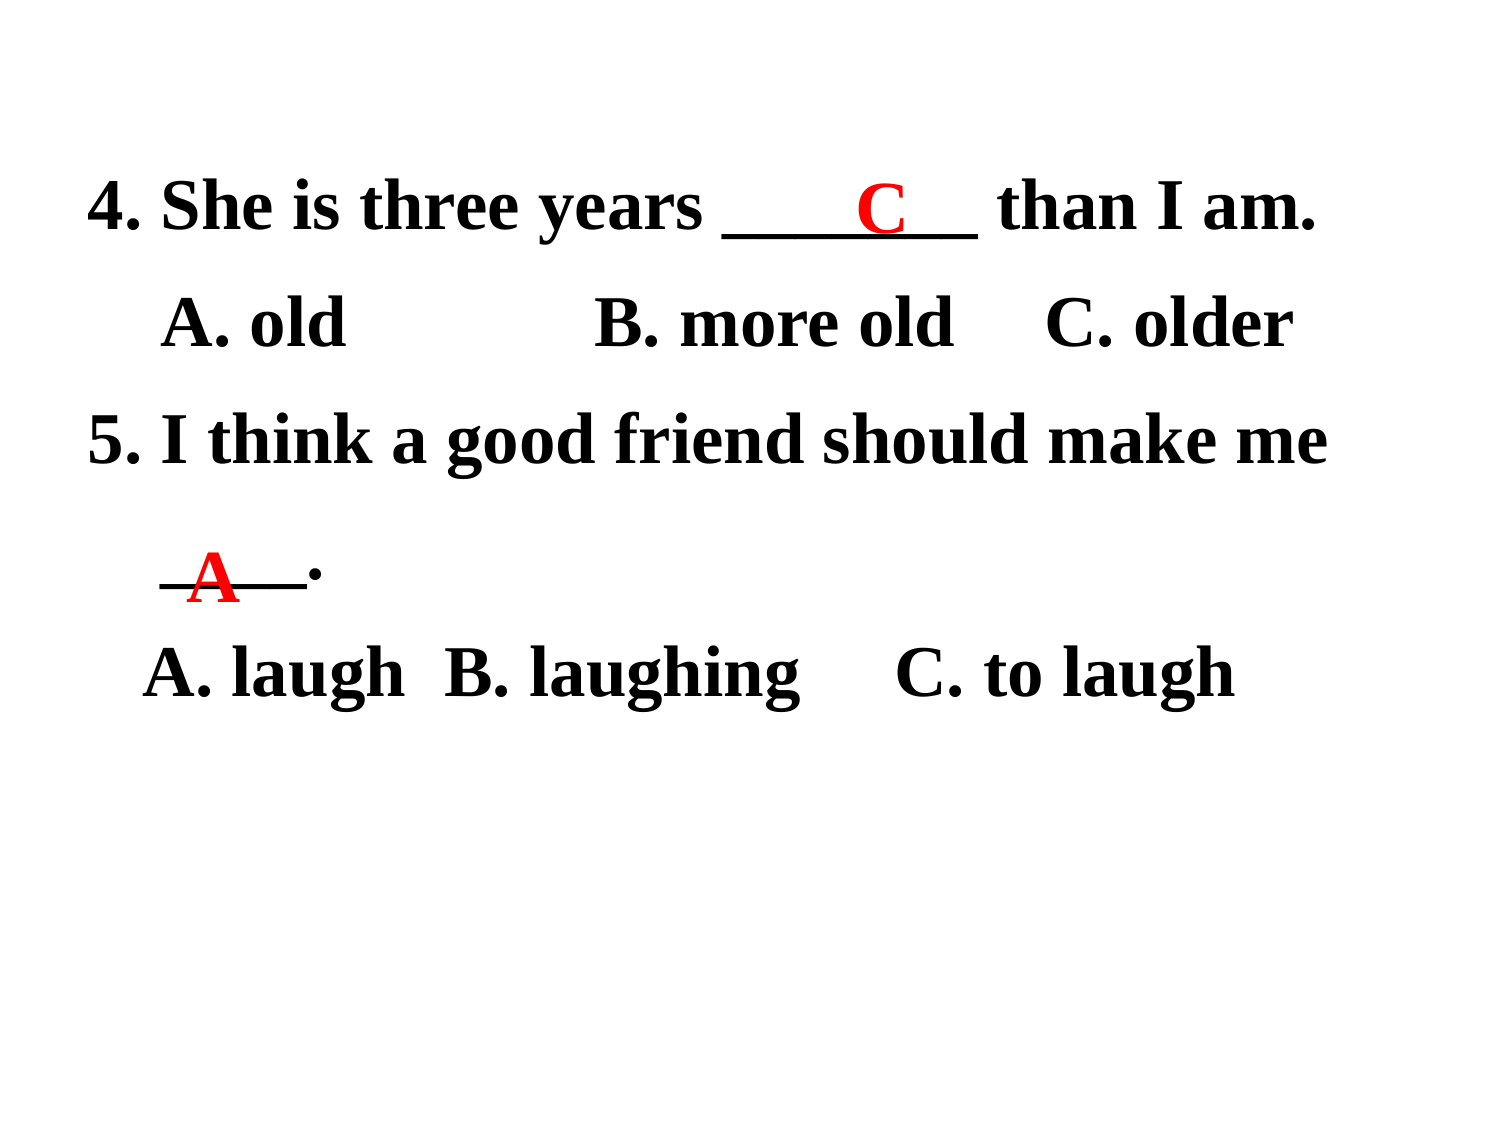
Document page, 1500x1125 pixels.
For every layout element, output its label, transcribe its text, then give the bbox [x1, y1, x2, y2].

text_box A [167, 518, 262, 628]
text_box C [828, 149, 955, 259]
list 4. She is three years _______ than I am. A. old B. more old C. older 5. I think a good friend should make me ____. A. laugh B. laughing C. to laugh [72, 149, 1423, 829]
